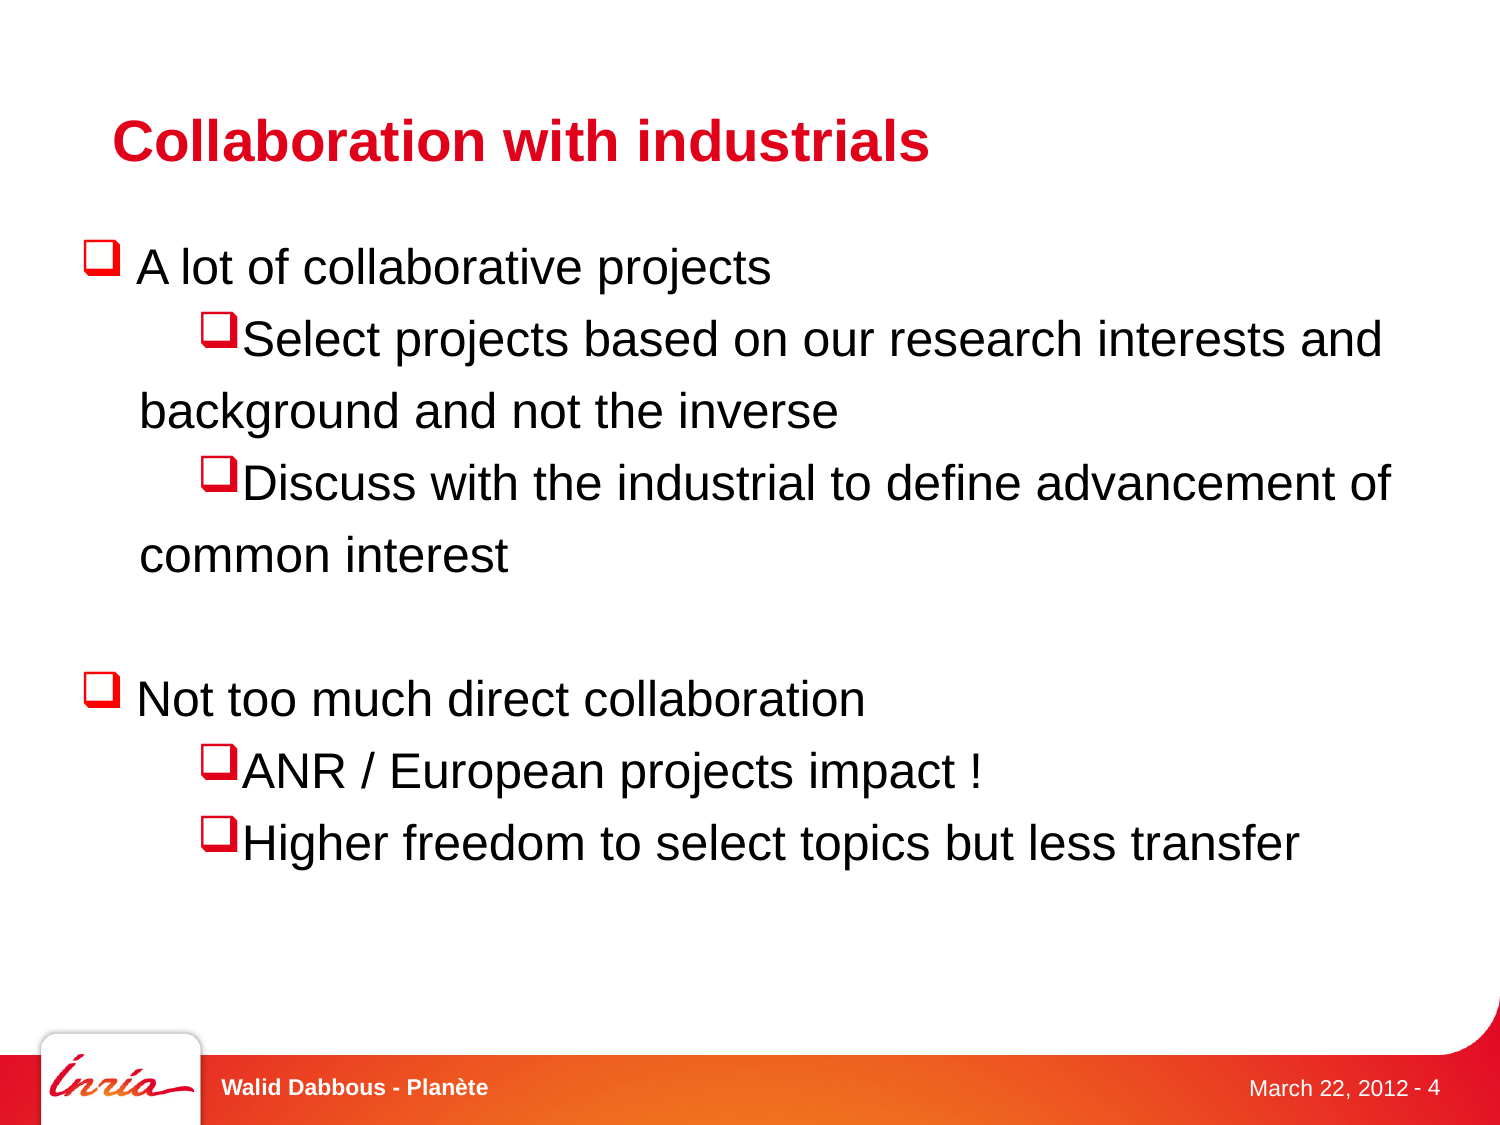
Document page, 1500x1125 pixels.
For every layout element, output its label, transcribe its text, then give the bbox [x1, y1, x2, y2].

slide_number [1079, 1064, 1410, 1110]
footer Walid Dabbous - Planète [221, 1064, 1078, 1110]
list A lot of collaborative projects Select projects based on our research interests and background and not the inverse Discuss with the industrial to define advancement of common interest Not too much direct collaboration ANR / European projects impact ! Higher freedom to select topics but less transfer [64, 215, 1500, 1004]
picture [0, 947, 1500, 1125]
slide_number - 4 [1413, 1064, 1500, 1110]
title Collaboration with industrials [111, 44, 1350, 215]
